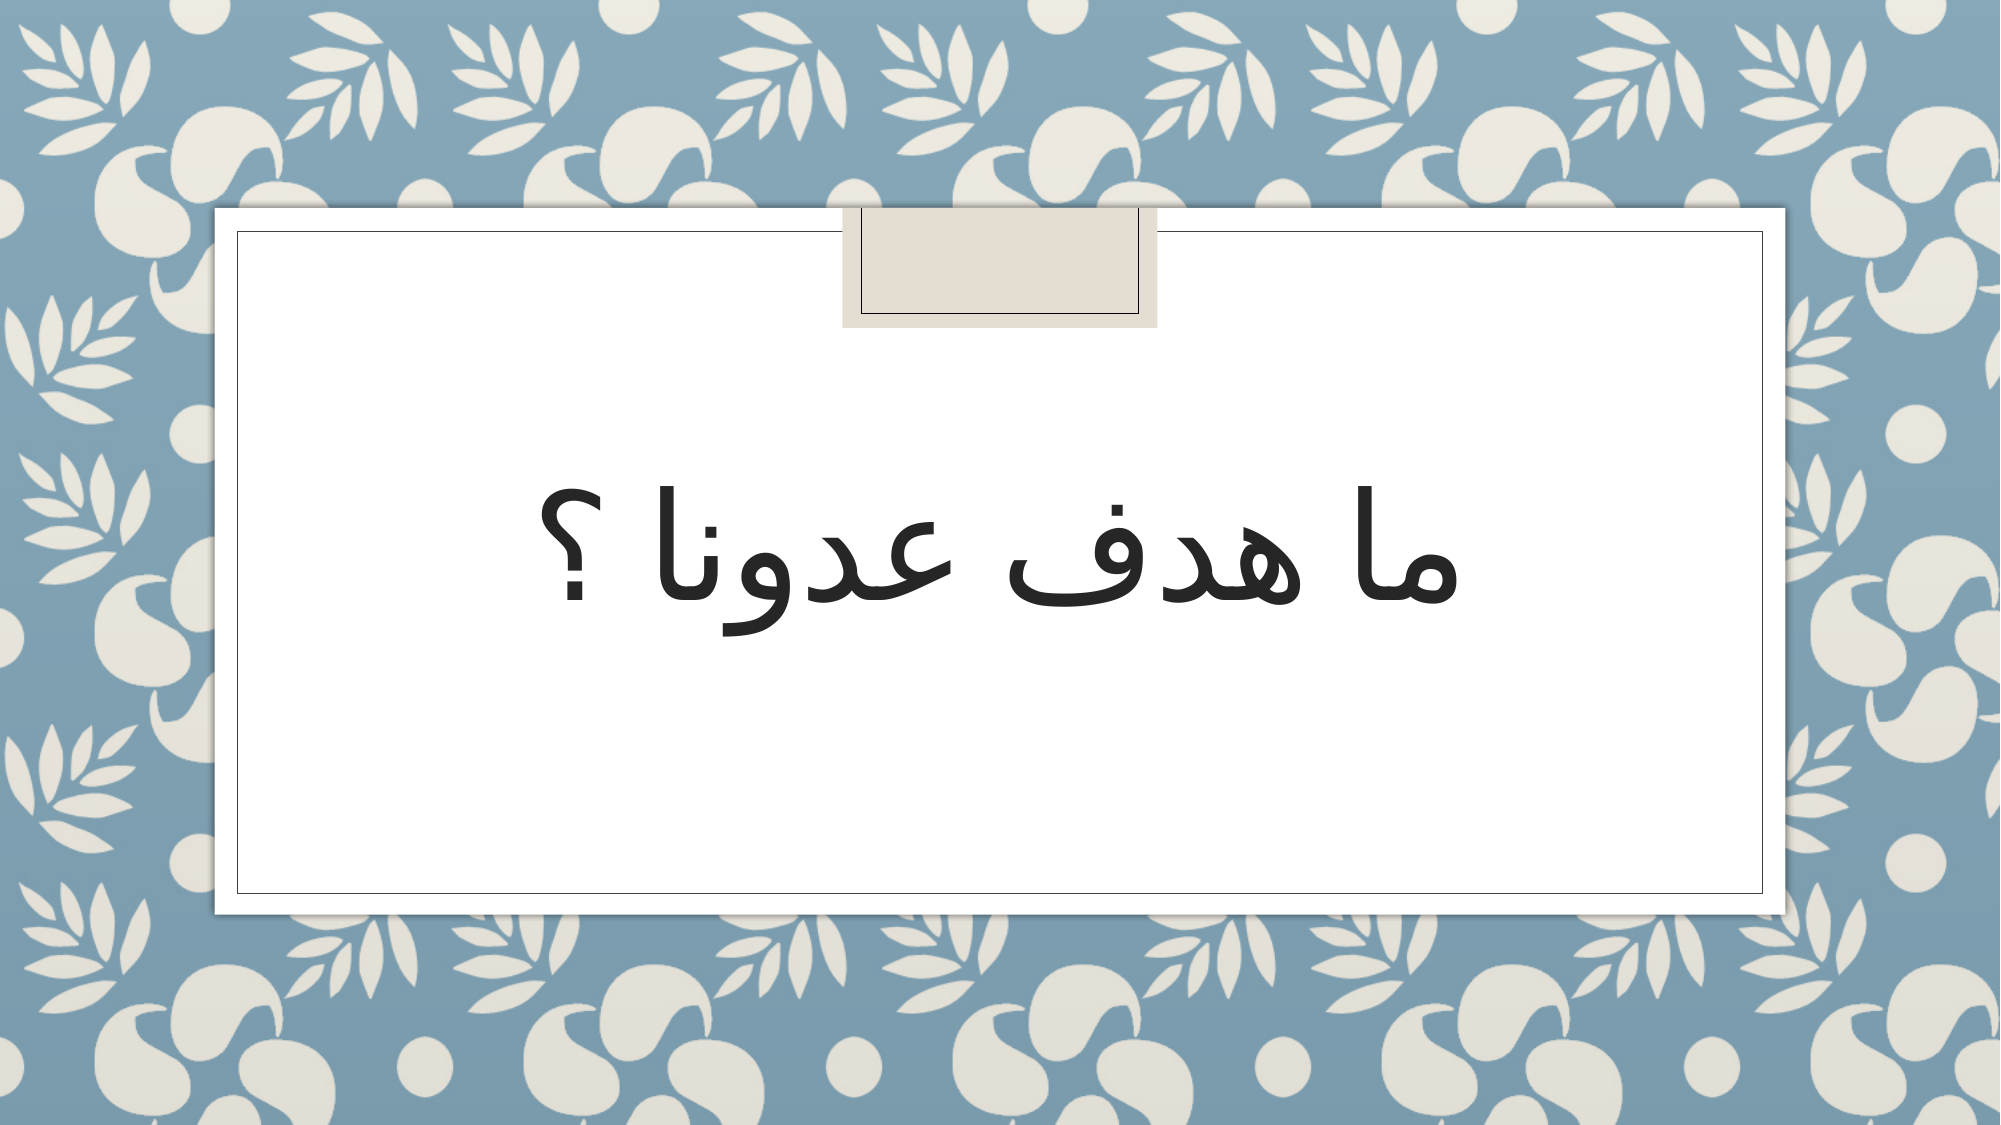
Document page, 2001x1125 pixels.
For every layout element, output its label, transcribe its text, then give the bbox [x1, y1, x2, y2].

title ما هدف عدونا ؟ [256, 343, 1745, 769]
